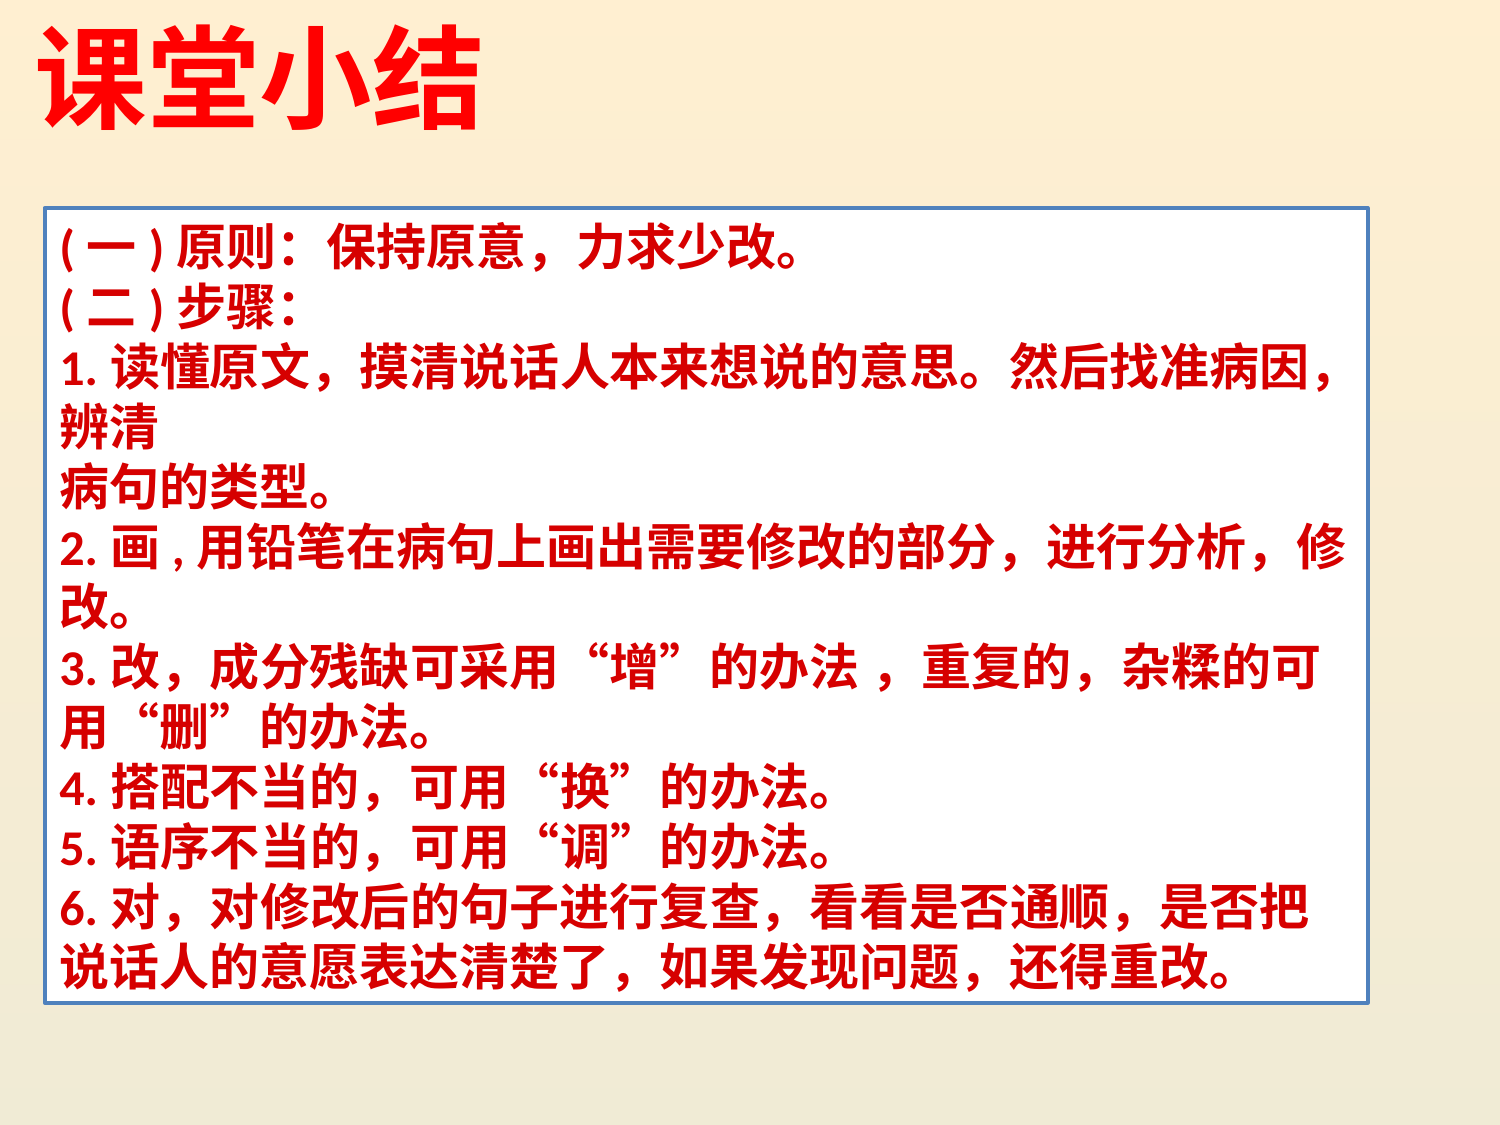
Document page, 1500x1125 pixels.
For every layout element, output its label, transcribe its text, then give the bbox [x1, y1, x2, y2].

text_box (一)原则：保持原意，力求少改。 (二)步骤： 1.读懂原文，摸清说话人本来想说的意思。然后找准病因，辨清 病句的类型。 2.画,用铅笔在病句上画出需要修改的部分，进行分析，修改。 3.改，成分残缺可采用“增”的办法 ，重复的，杂糅的可用“删”的办法。 4.搭配不当的，可用“换”的办法。 5.语序不当的，可用“调”的办法。 6.对，对修改后的句子进行复查，看看是否通顺，是否把说话人的意愿表达清楚了，如果发现问题，还得重改。 [43, 206, 1370, 1005]
text_box 课堂小结 [19, 0, 500, 150]
